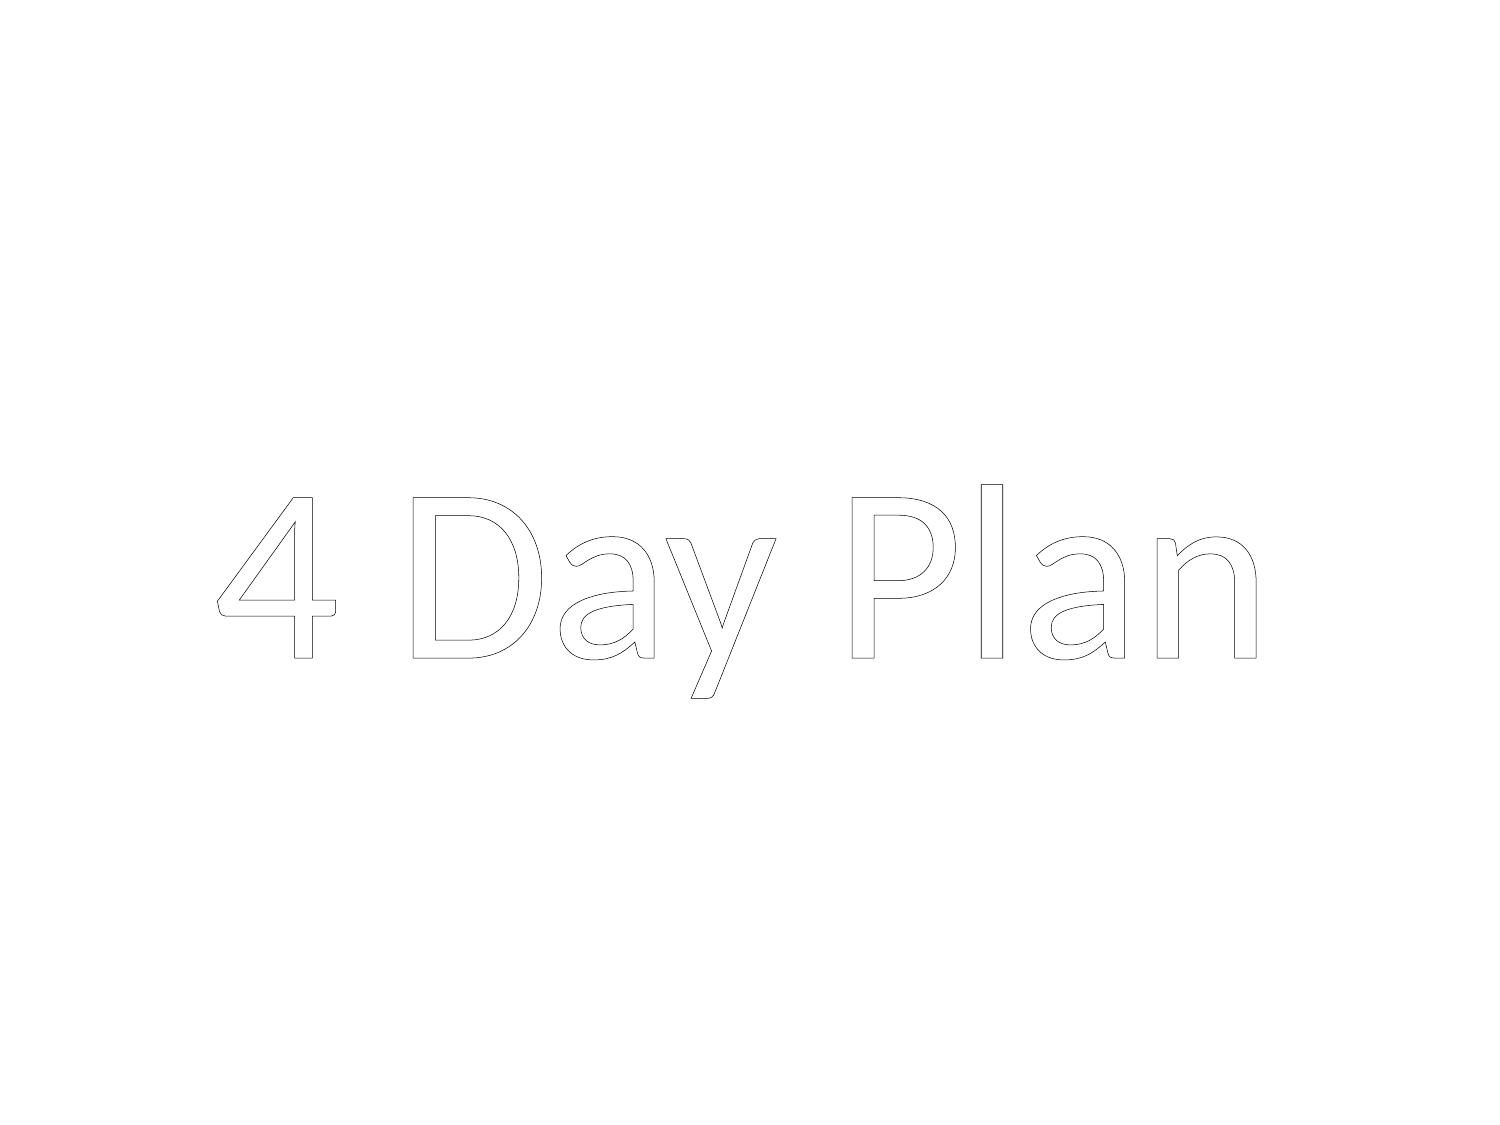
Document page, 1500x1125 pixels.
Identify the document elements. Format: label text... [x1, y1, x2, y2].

text_box 4 Day Plan [72, 400, 1414, 716]
